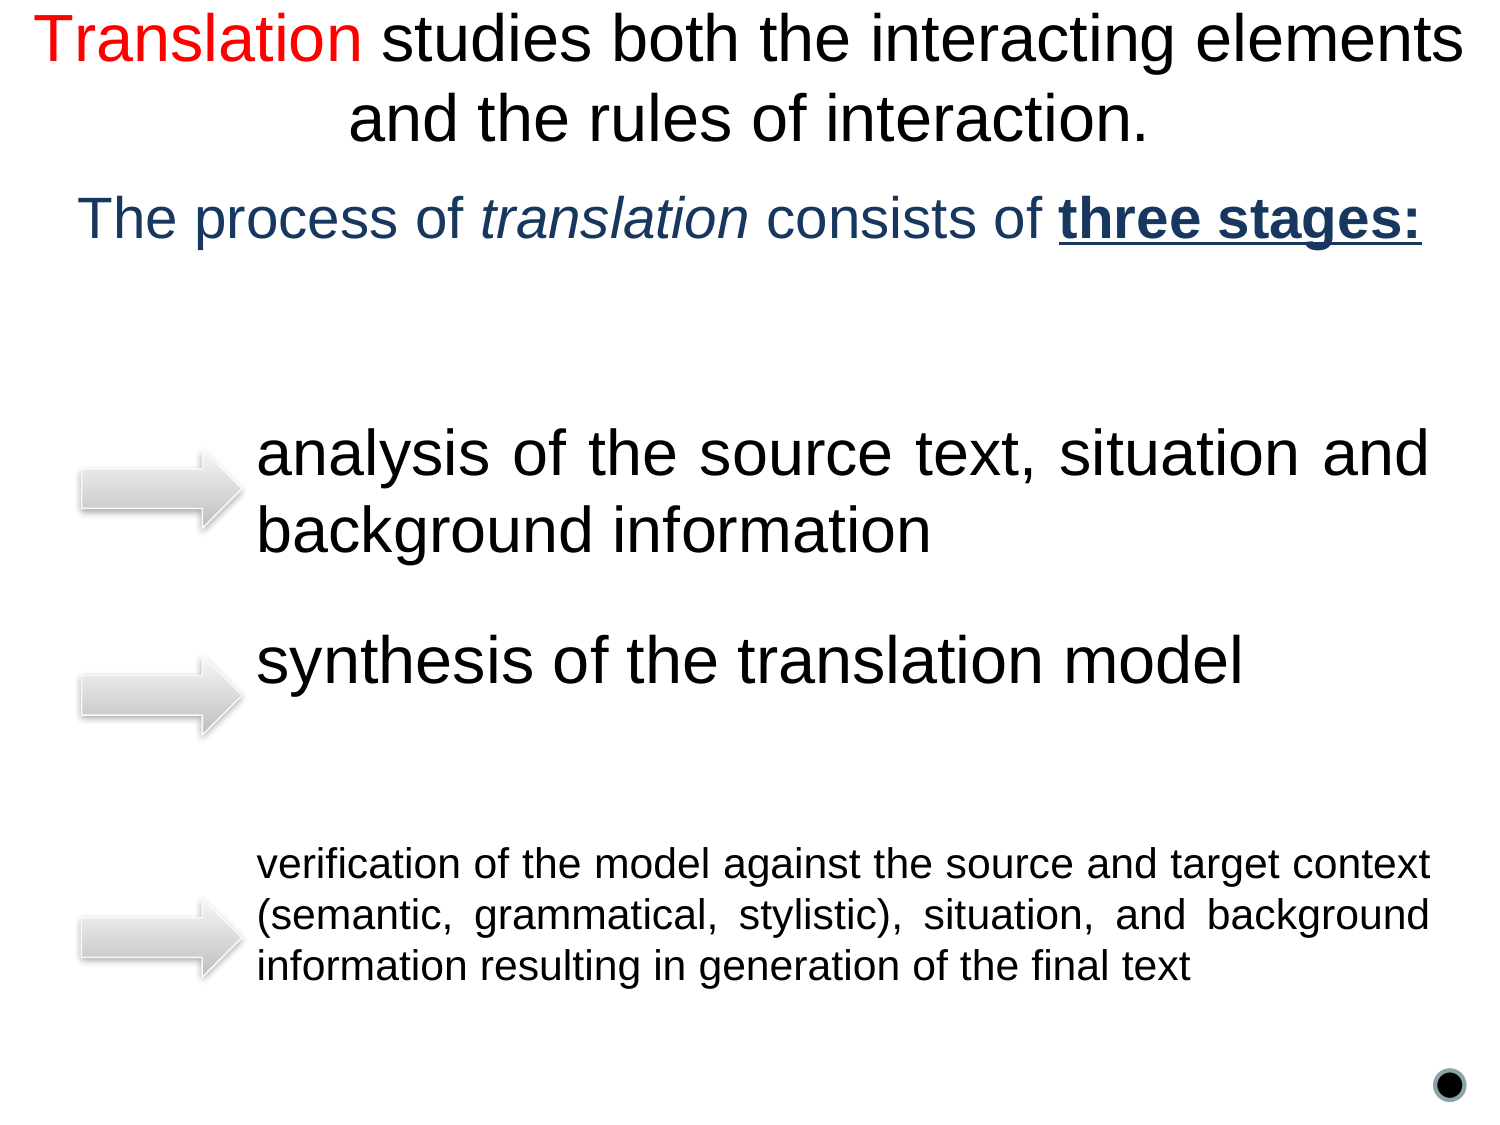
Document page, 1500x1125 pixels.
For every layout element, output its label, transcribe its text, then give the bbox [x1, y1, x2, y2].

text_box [81, 402, 1448, 575]
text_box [81, 828, 1447, 1048]
text_box [1433, 1068, 1467, 1103]
list The process of translation consists of three stages: [51, 171, 1449, 293]
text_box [81, 609, 1448, 782]
text_box Translation studies both the interacting elements and the rules of interaction. [0, 0, 1500, 151]
